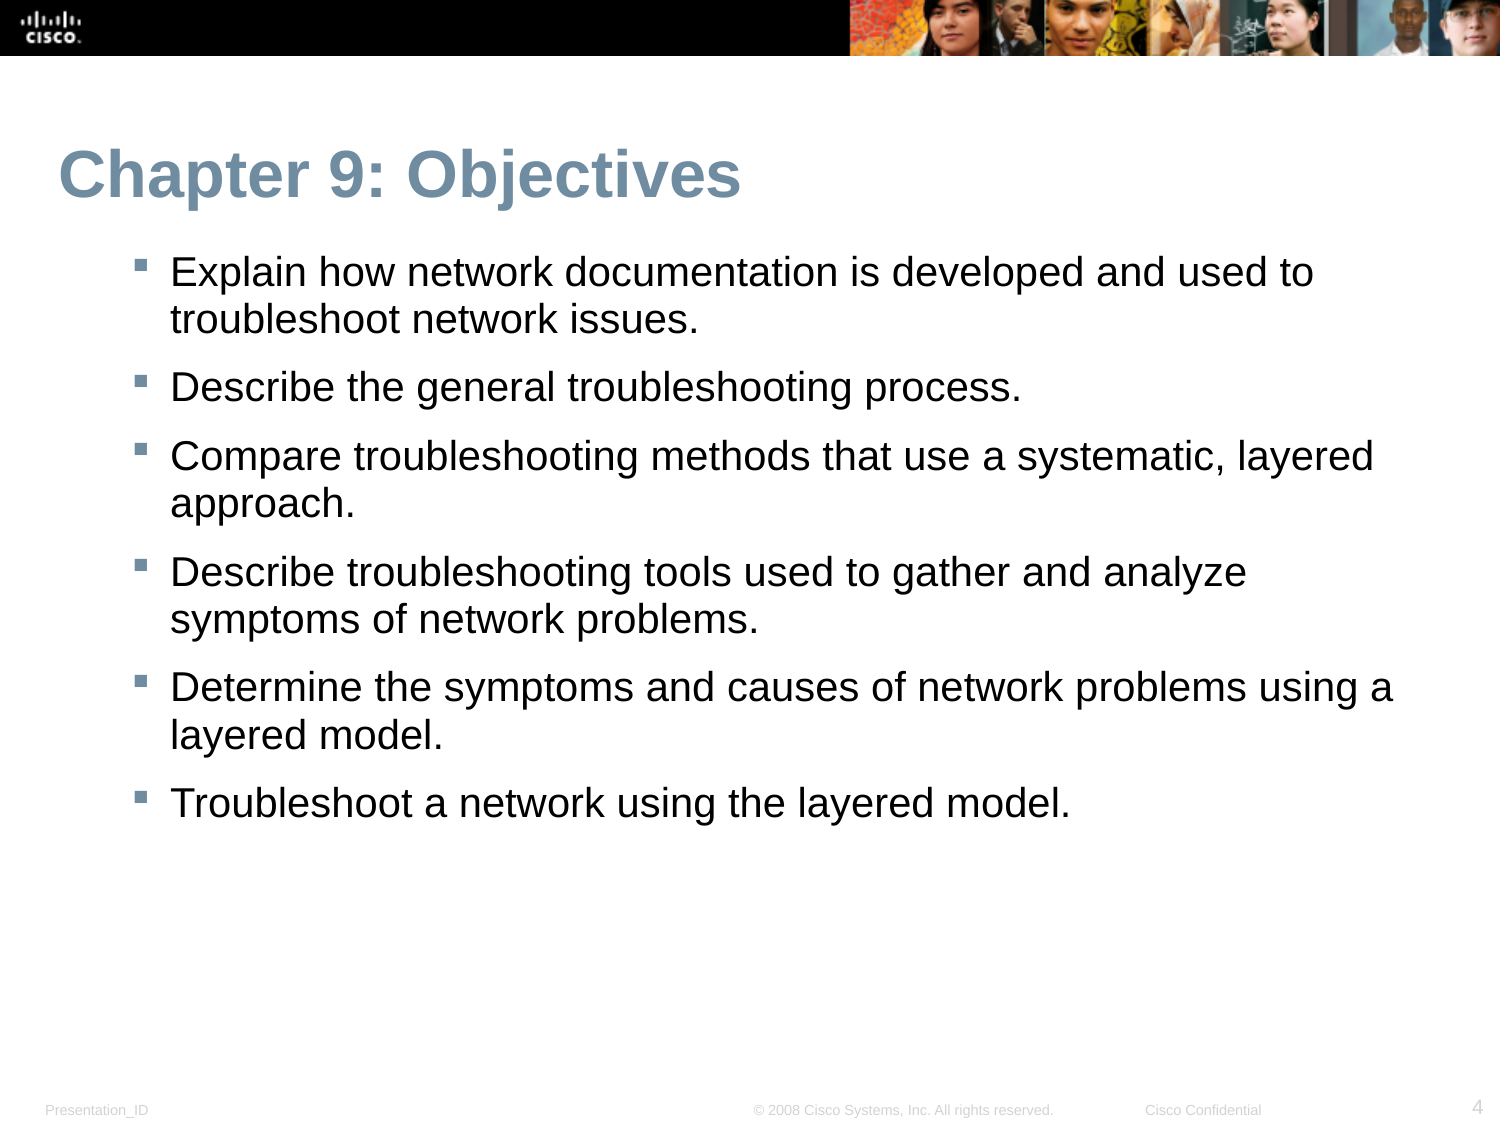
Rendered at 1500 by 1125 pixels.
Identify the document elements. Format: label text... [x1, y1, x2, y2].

list Explain how network documentation is developed and used to troubleshoot network issues. Describe the general troubleshooting process. Compare troubleshooting methods that use a systematic, layered approach. Describe troubleshooting tools used to gather and analyze symptoms of network problems. Determine the symptoms and causes of network problems using a layered model. Troubleshoot a network using the layered model. [117, 241, 1453, 970]
picture [0, 0, 1500, 56]
title Chapter 9: Objectives [44, 80, 1382, 219]
